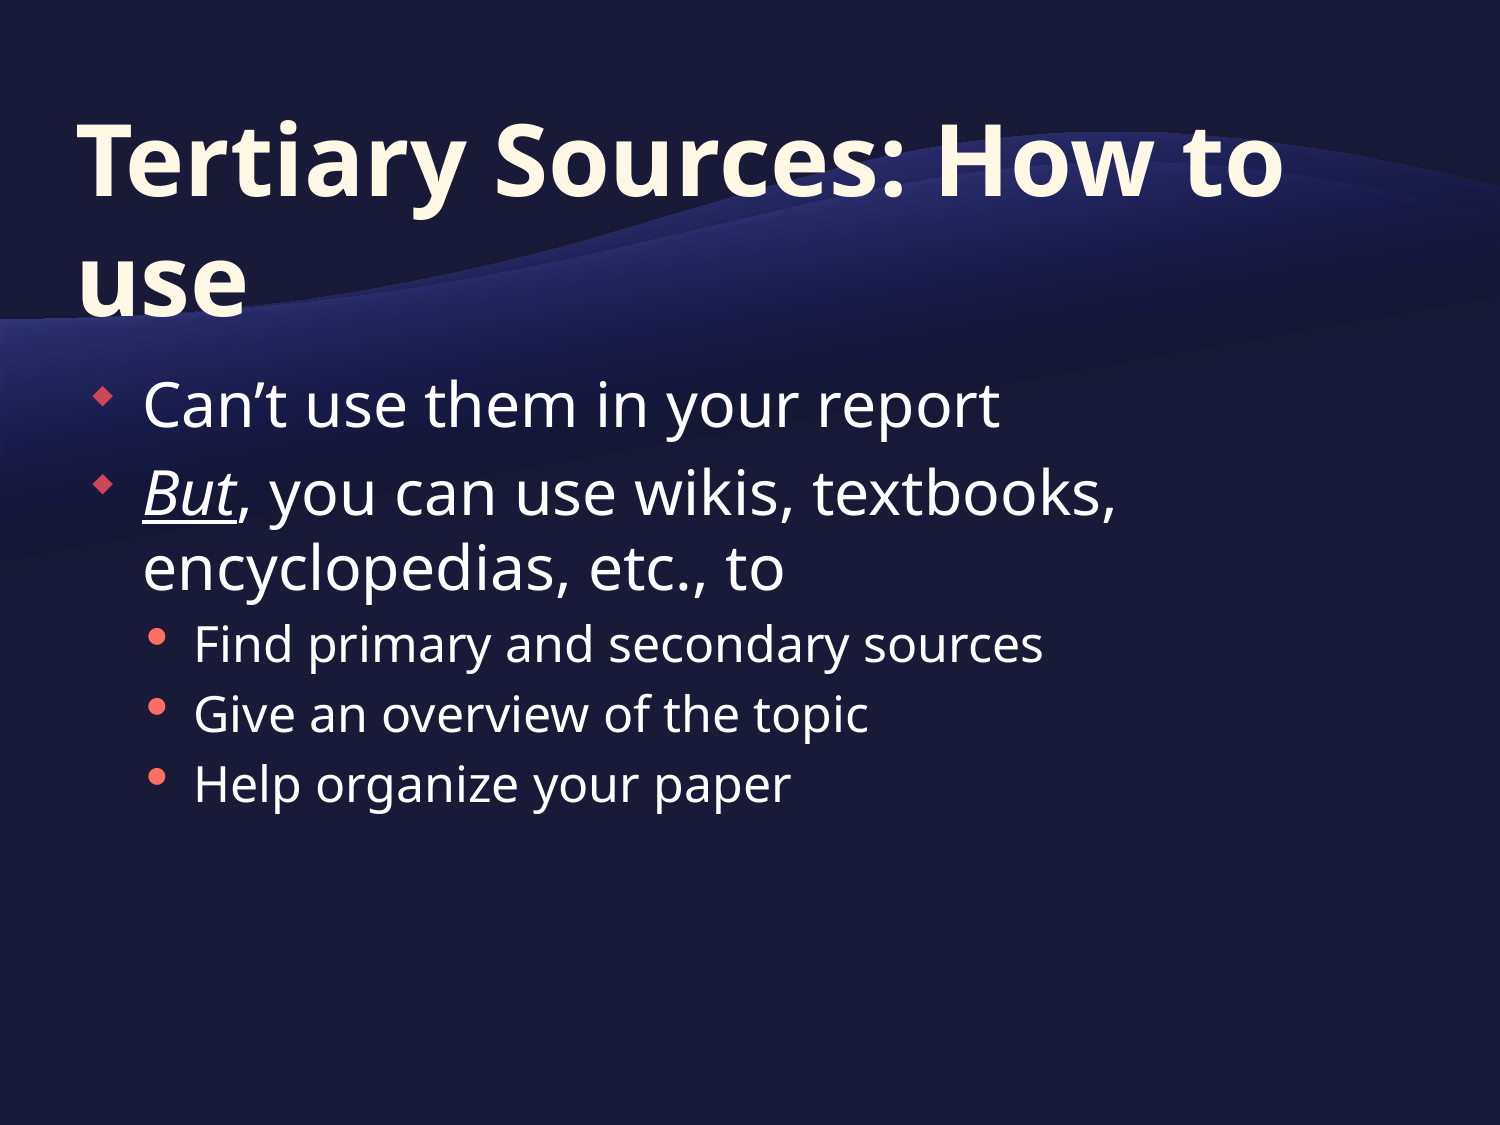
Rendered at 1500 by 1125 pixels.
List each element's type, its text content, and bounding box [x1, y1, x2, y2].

list Can’t use them in your report But, you can use wikis, textbooks, encyclopedias, etc., to Find primary and secondary sources Give an overview of the topic Help organize your paper [75, 357, 1425, 1033]
title Tertiary Sources: How to use [75, 87, 1425, 338]
